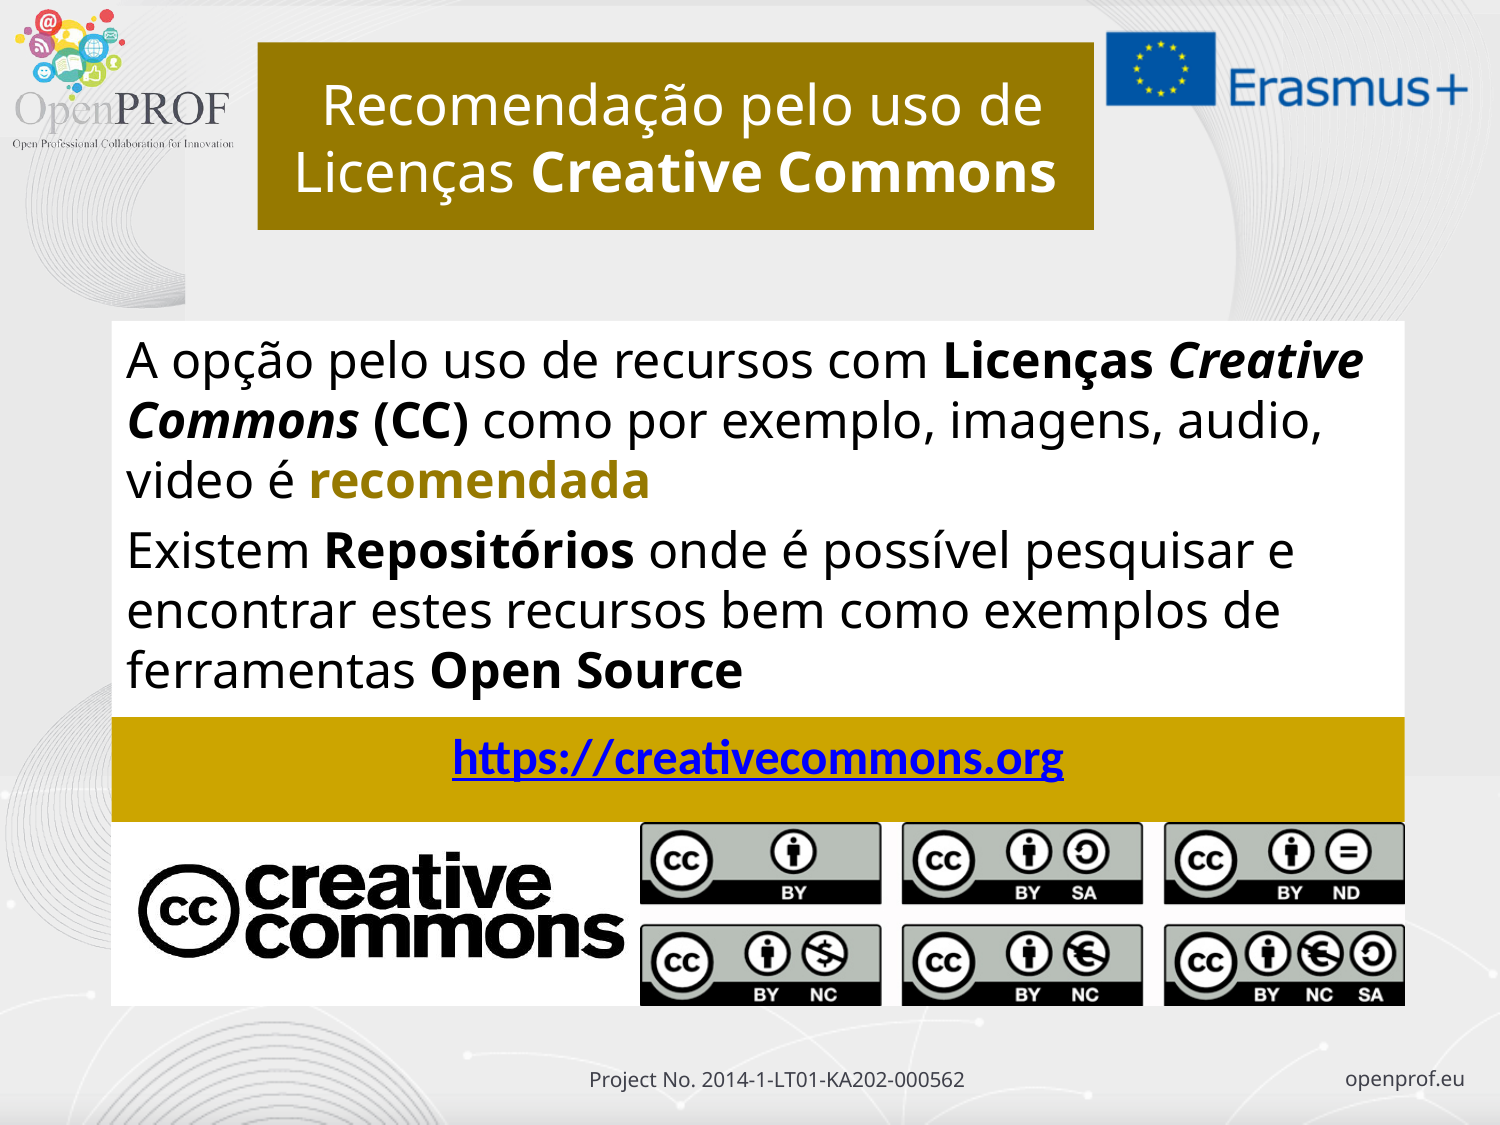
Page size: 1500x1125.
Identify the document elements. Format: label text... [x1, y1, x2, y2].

list A opção pelo uso de recursos com Licenças Creative Commons (CC) como por exemplo, imagens, audio, video é recomendada Existem Repositórios onde é possível pesquisar e encontrar estes recursos bem como exemplos de ferramentas Open Source [111, 320, 1405, 717]
title Recomendação pelo uso de Licenças Creative Commons [257, 42, 1094, 230]
text_box https://creativecommons.org [111, 717, 1405, 822]
picture [0, 0, 1500, 1125]
